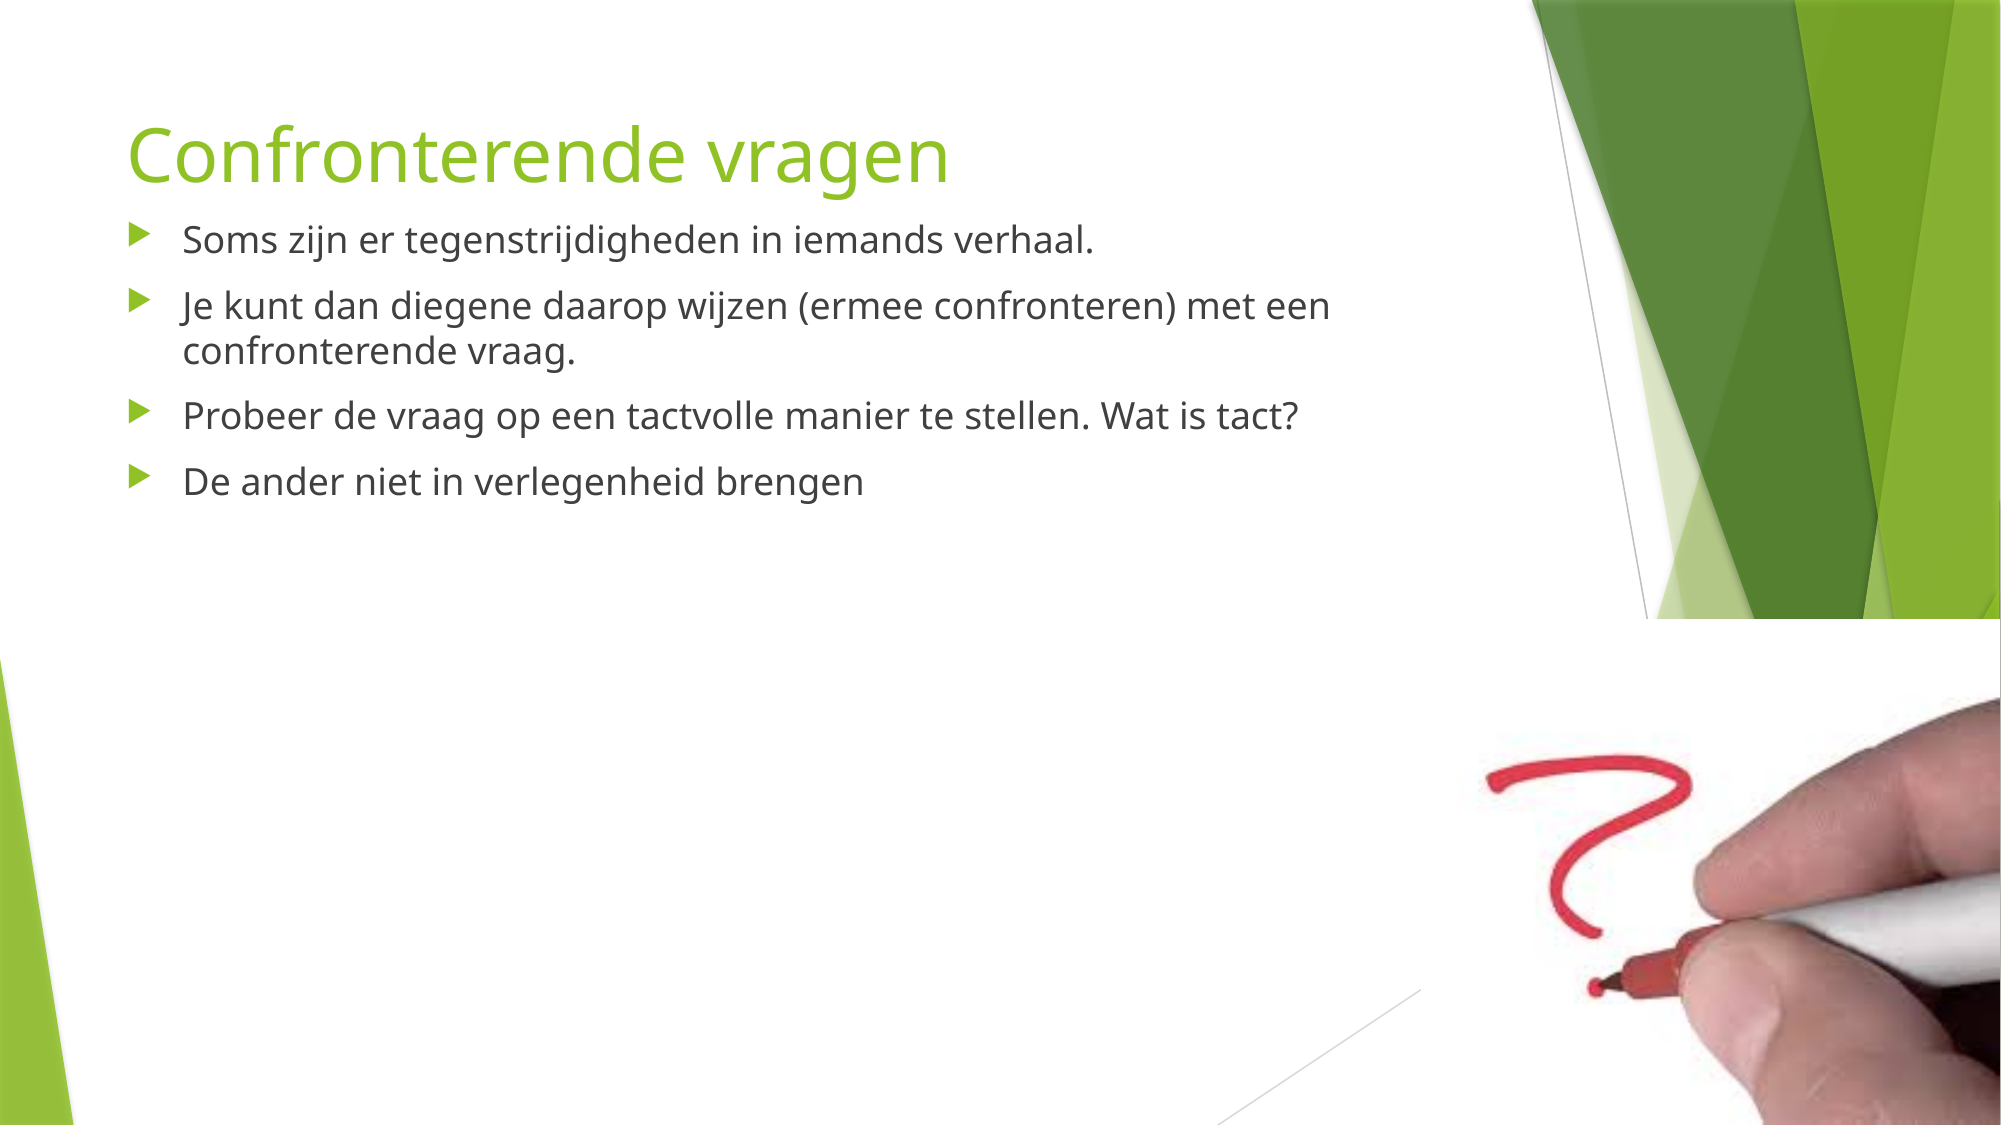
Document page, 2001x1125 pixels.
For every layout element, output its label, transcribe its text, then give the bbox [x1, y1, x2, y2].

picture [1421, 618, 2000, 1125]
title Confronterende vragen [111, 99, 1522, 208]
list Soms zijn er tegenstrijdigheden in iemands verhaal. Je kunt dan diegene daarop wijzen (ermee confronteren) met een confronterende vraag. Probeer de vraag op een tactvolle manier te stellen. Wat is tact? De ander niet in verlegenheid brengen [111, 208, 1522, 845]
